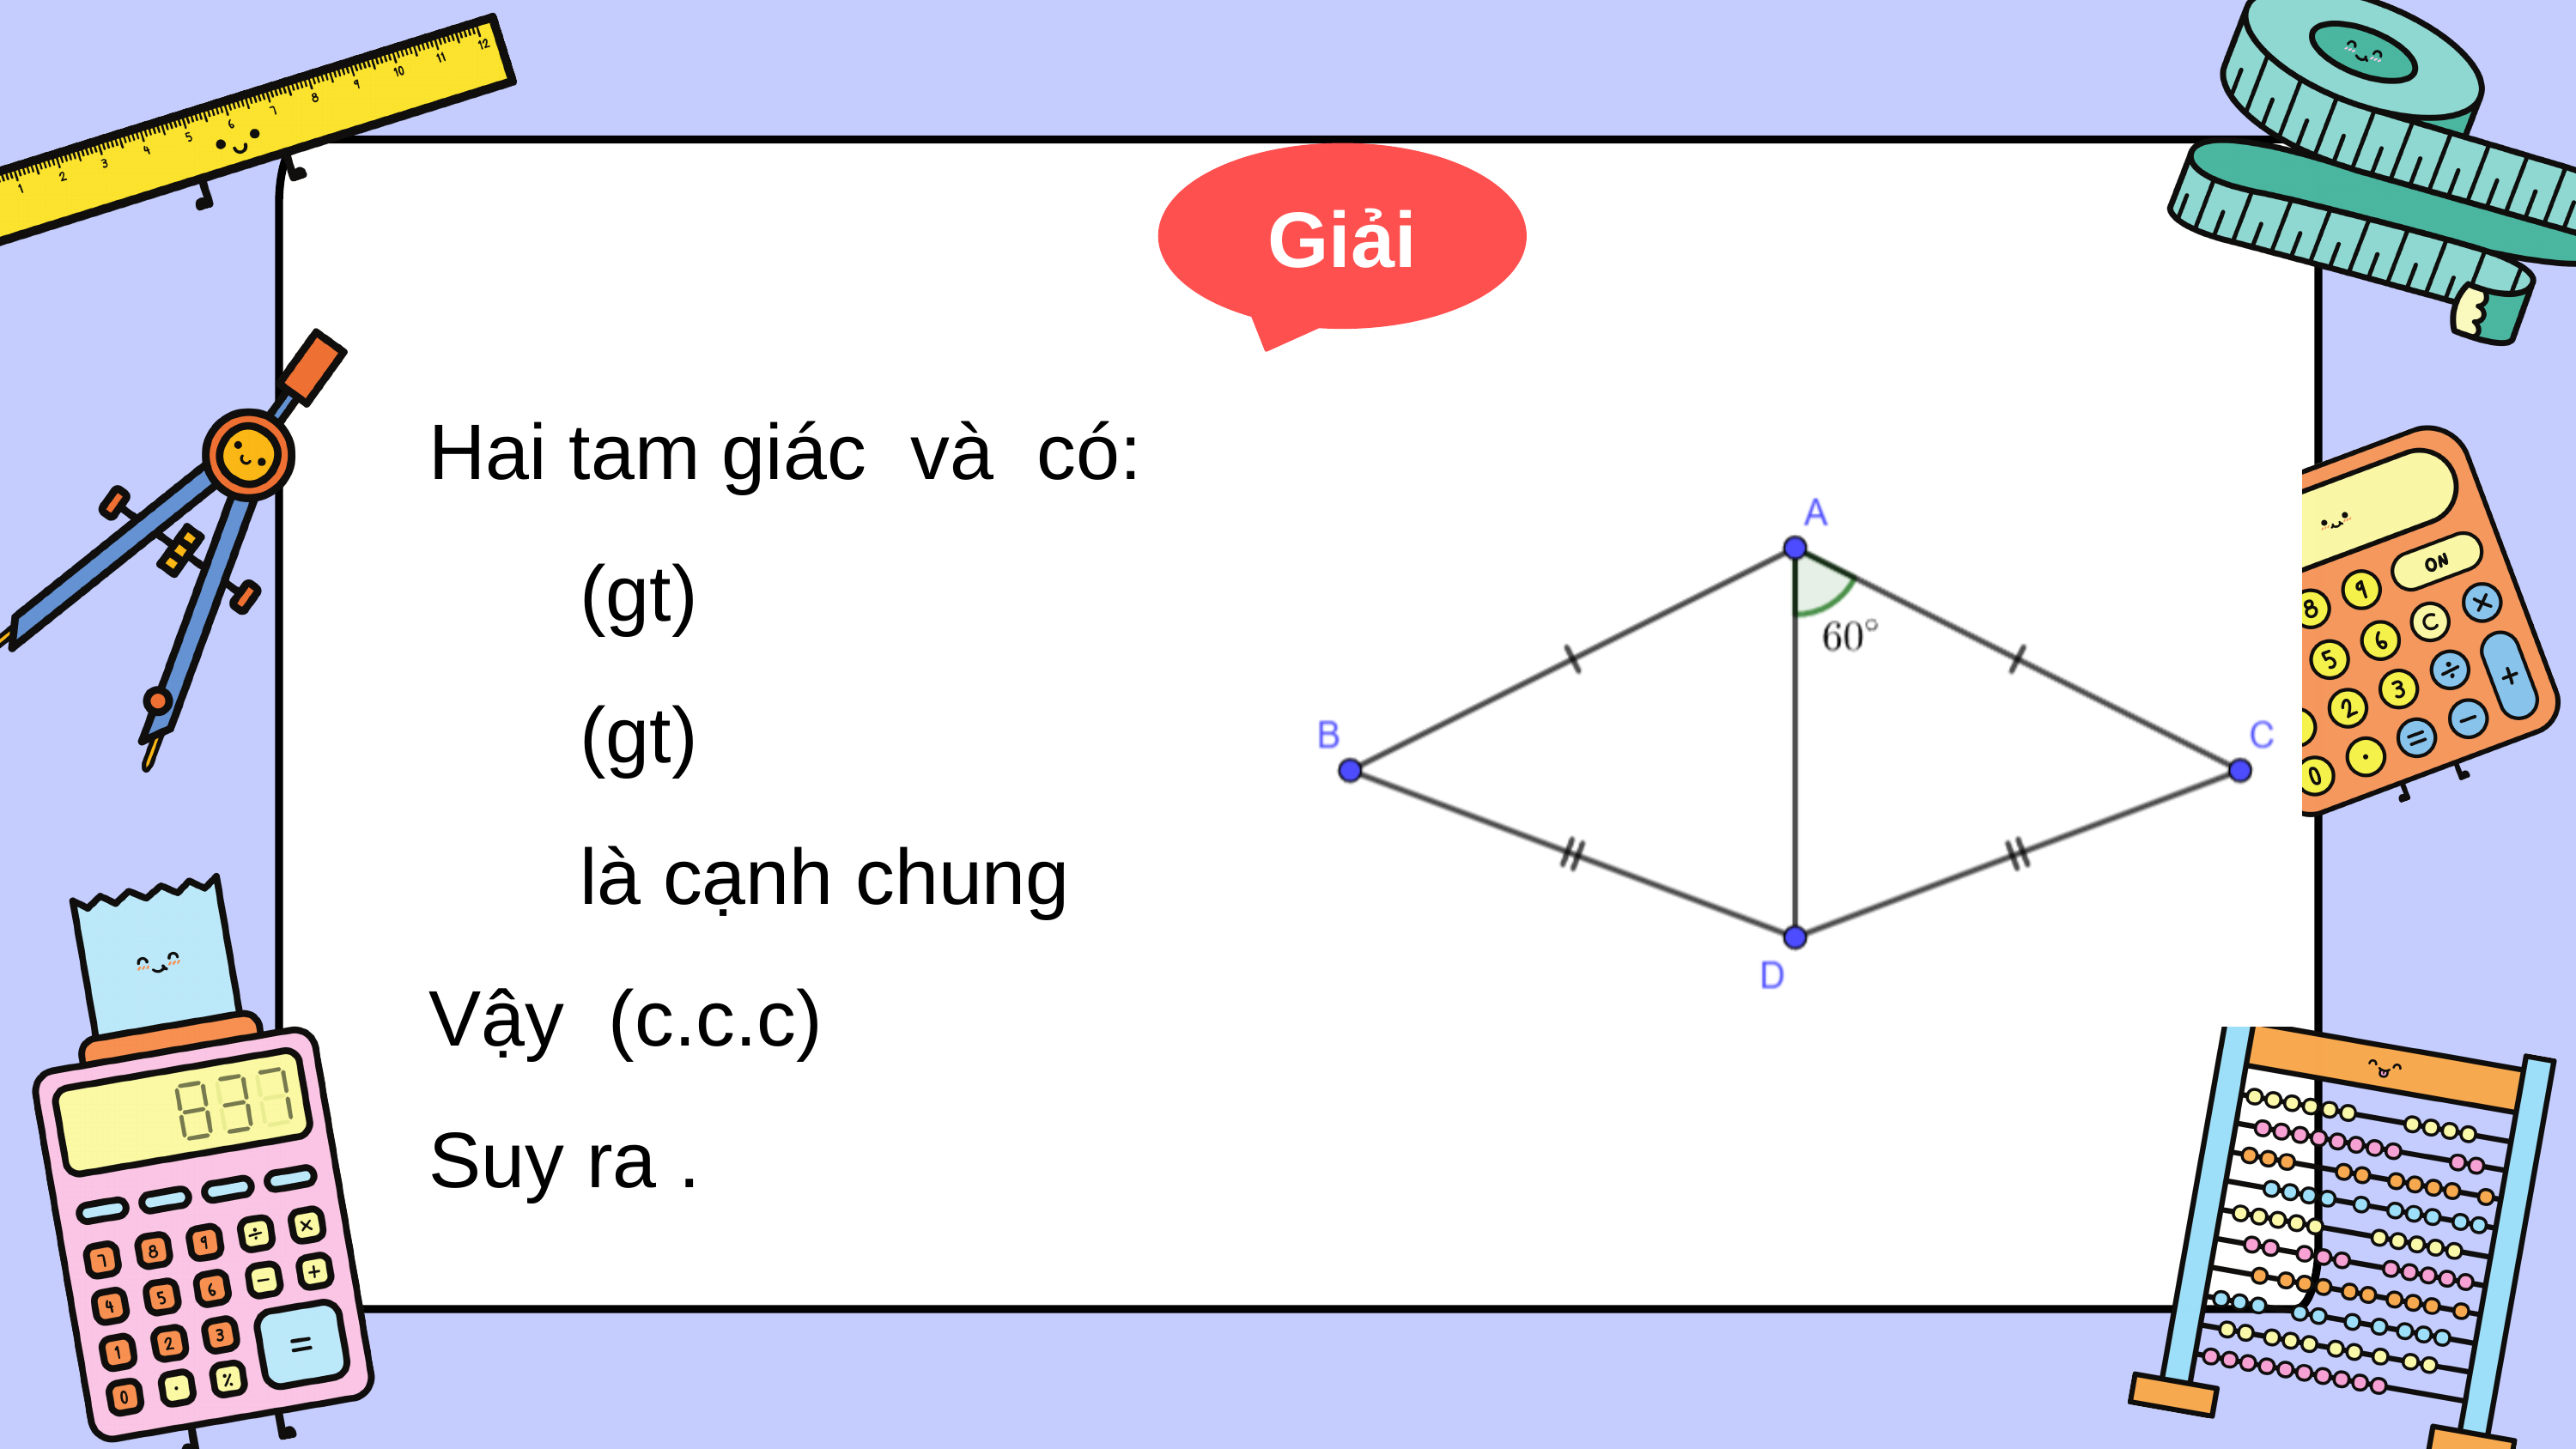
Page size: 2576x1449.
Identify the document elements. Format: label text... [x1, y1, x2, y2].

text_box Giải [1157, 142, 1527, 352]
text_box [278, 139, 2319, 1309]
picture [1279, 413, 2576, 1449]
picture [0, 280, 416, 773]
picture [1, 862, 382, 1449]
picture [2160, 0, 2576, 377]
picture [0, 12, 526, 273]
